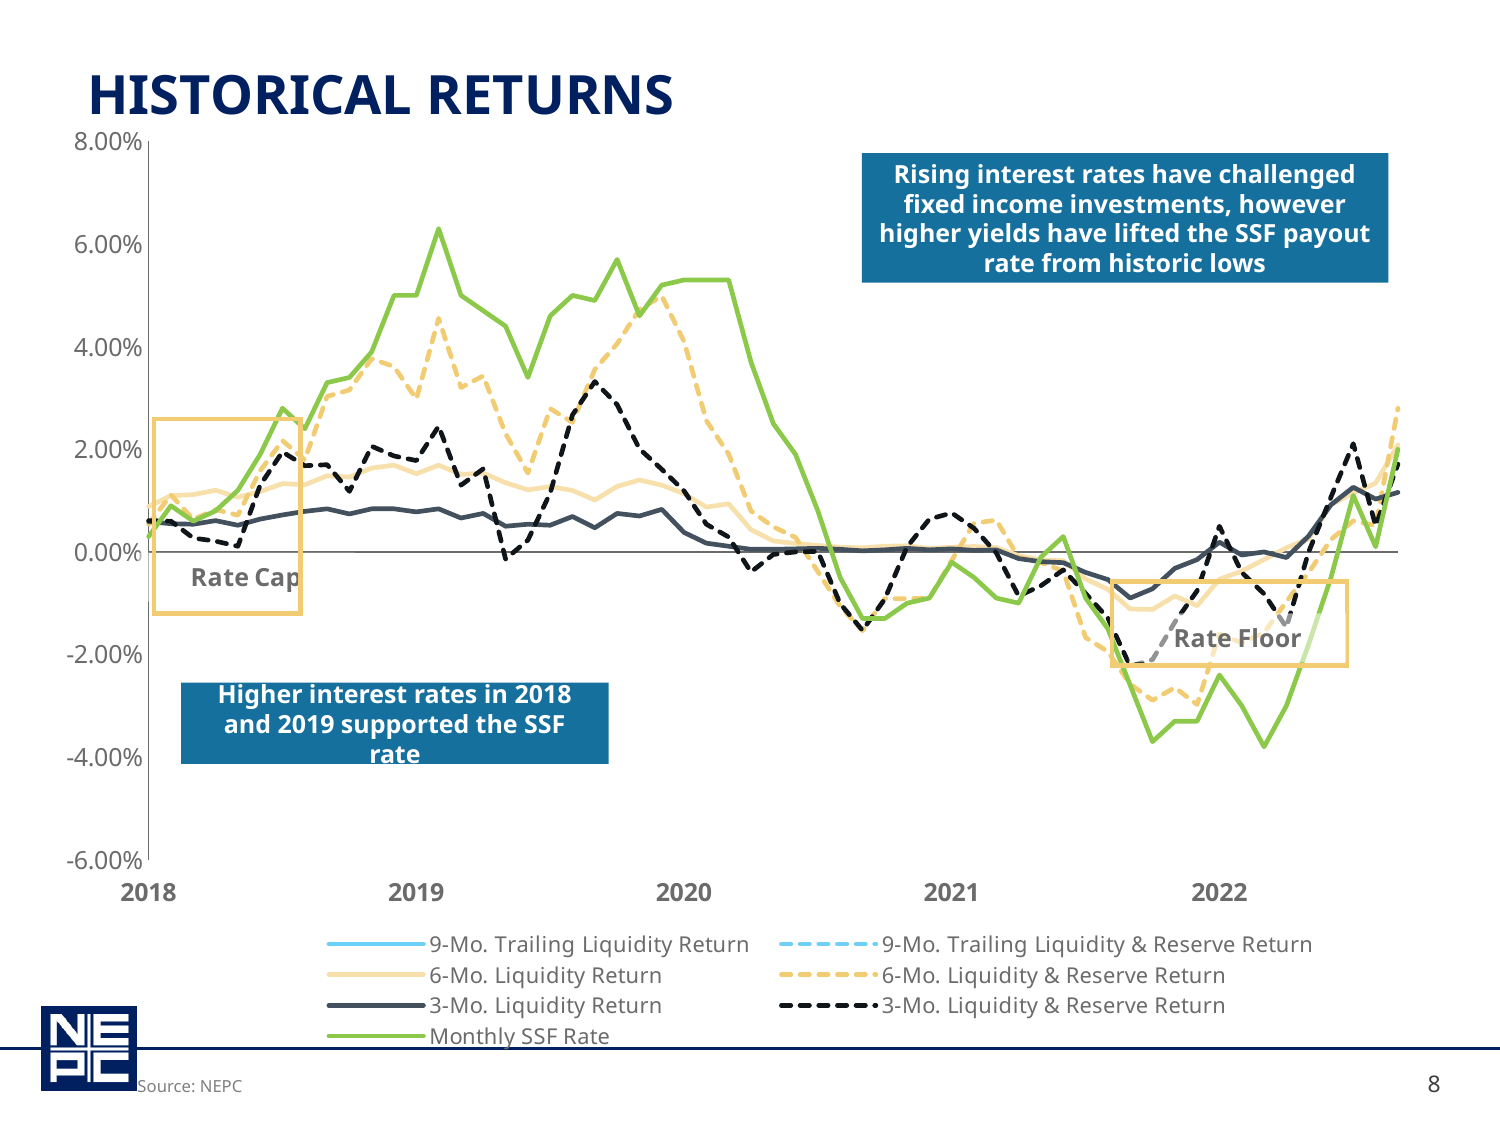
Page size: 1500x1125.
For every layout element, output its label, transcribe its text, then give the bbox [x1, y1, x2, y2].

chart [44, 97, 1500, 1054]
picture [41, 1006, 137, 1091]
list Source: NEPC [137, 1054, 1363, 1096]
slide_number 8 [1321, 1073, 1456, 1109]
title Historical Returns [87, 2, 1413, 97]
